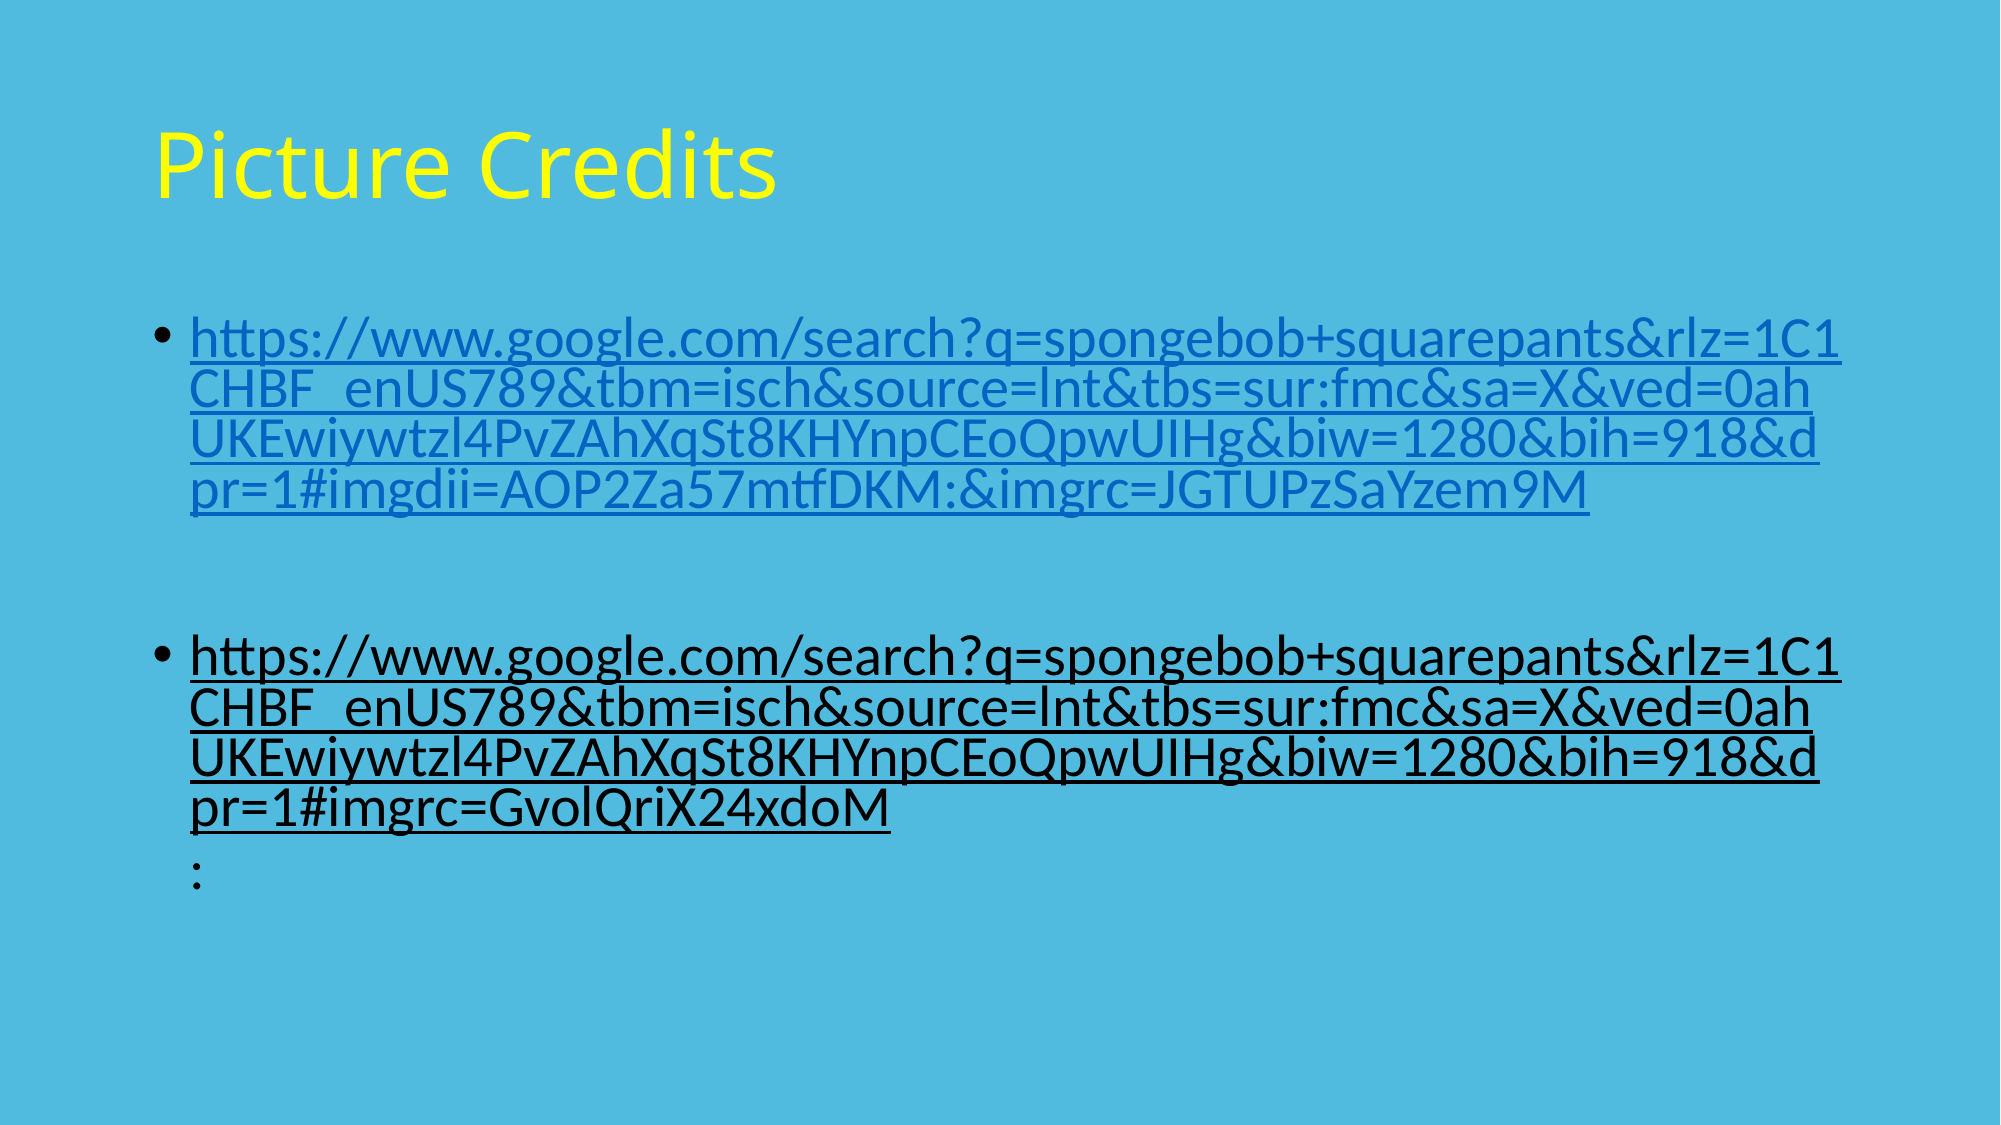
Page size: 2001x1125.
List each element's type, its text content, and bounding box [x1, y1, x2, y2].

list https://www.google.com/search?q=spongebob+squarepants&rlz=1C1CHBF_enUS789&tbm=isch&source=lnt&tbs=sur:fmc&sa=X&ved=0ahUKEwiywtzl4PvZAhXqSt8KHYnpCEoQpwUIHg&biw=1280&bih=918&dpr=1#imgdii=AOP2Za57mtfDKM:&imgrc=JGTUPzSaYzem9M https://www.google.com/search?q=spongebob+squarepants&rlz=1C1CHBF_enUS789&tbm=isch&source=lnt&tbs=sur:fmc&sa=X&ved=0ahUKEwiywtzl4PvZAhXqSt8KHYnpCEoQpwUIHg&biw=1280&bih=918&dpr=1#imgrc=GvolQriX24xdoM: [137, 299, 1863, 1014]
title Picture Credits [137, 59, 1863, 278]
